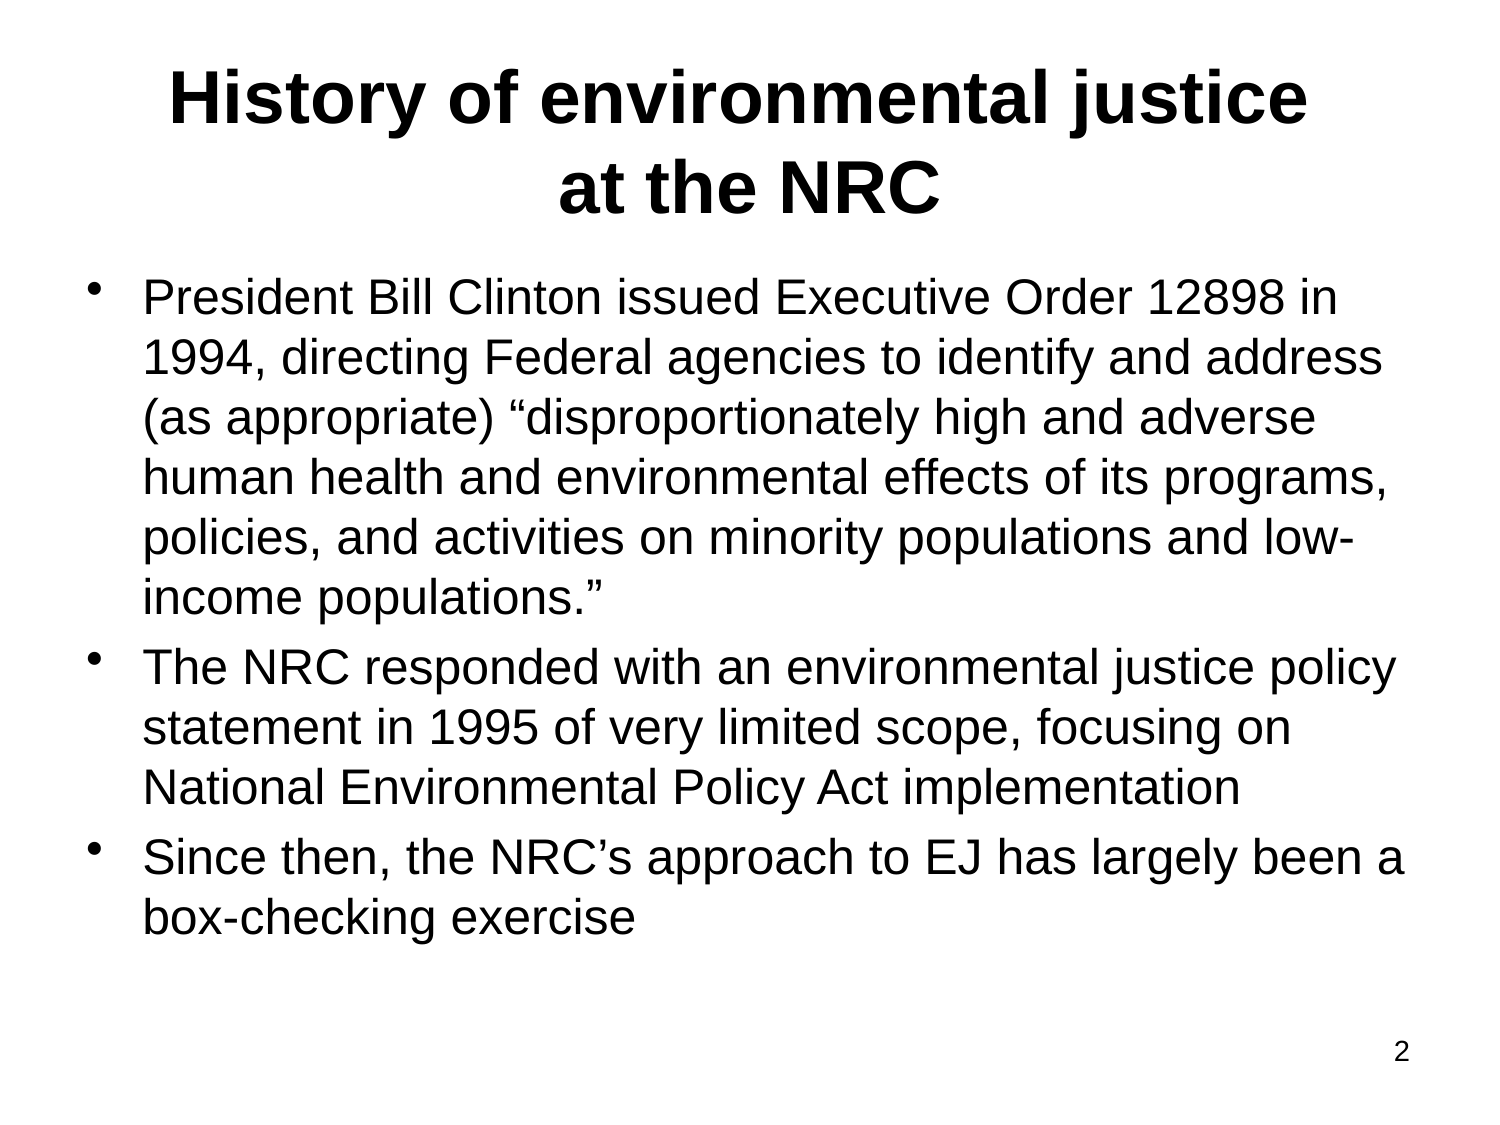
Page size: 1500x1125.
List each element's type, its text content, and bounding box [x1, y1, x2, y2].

slide_number 2 [1074, 1024, 1425, 1103]
list President Bill Clinton issued Executive Order 12898 in 1994, directing Federal agencies to identify and address (as appropriate) “disproportionately high and adverse human health and environmental effects of its programs, policies, and activities on minority populations and low-income populations.” The NRC responded with an environmental justice policy statement in 1995 of very limited scope, focusing on National Environmental Policy Act implementation Since then, the NRC’s approach to EJ has largely been a box-checking exercise [71, 257, 1421, 1000]
title History of environmental justice at the NRC [75, 45, 1425, 233]
